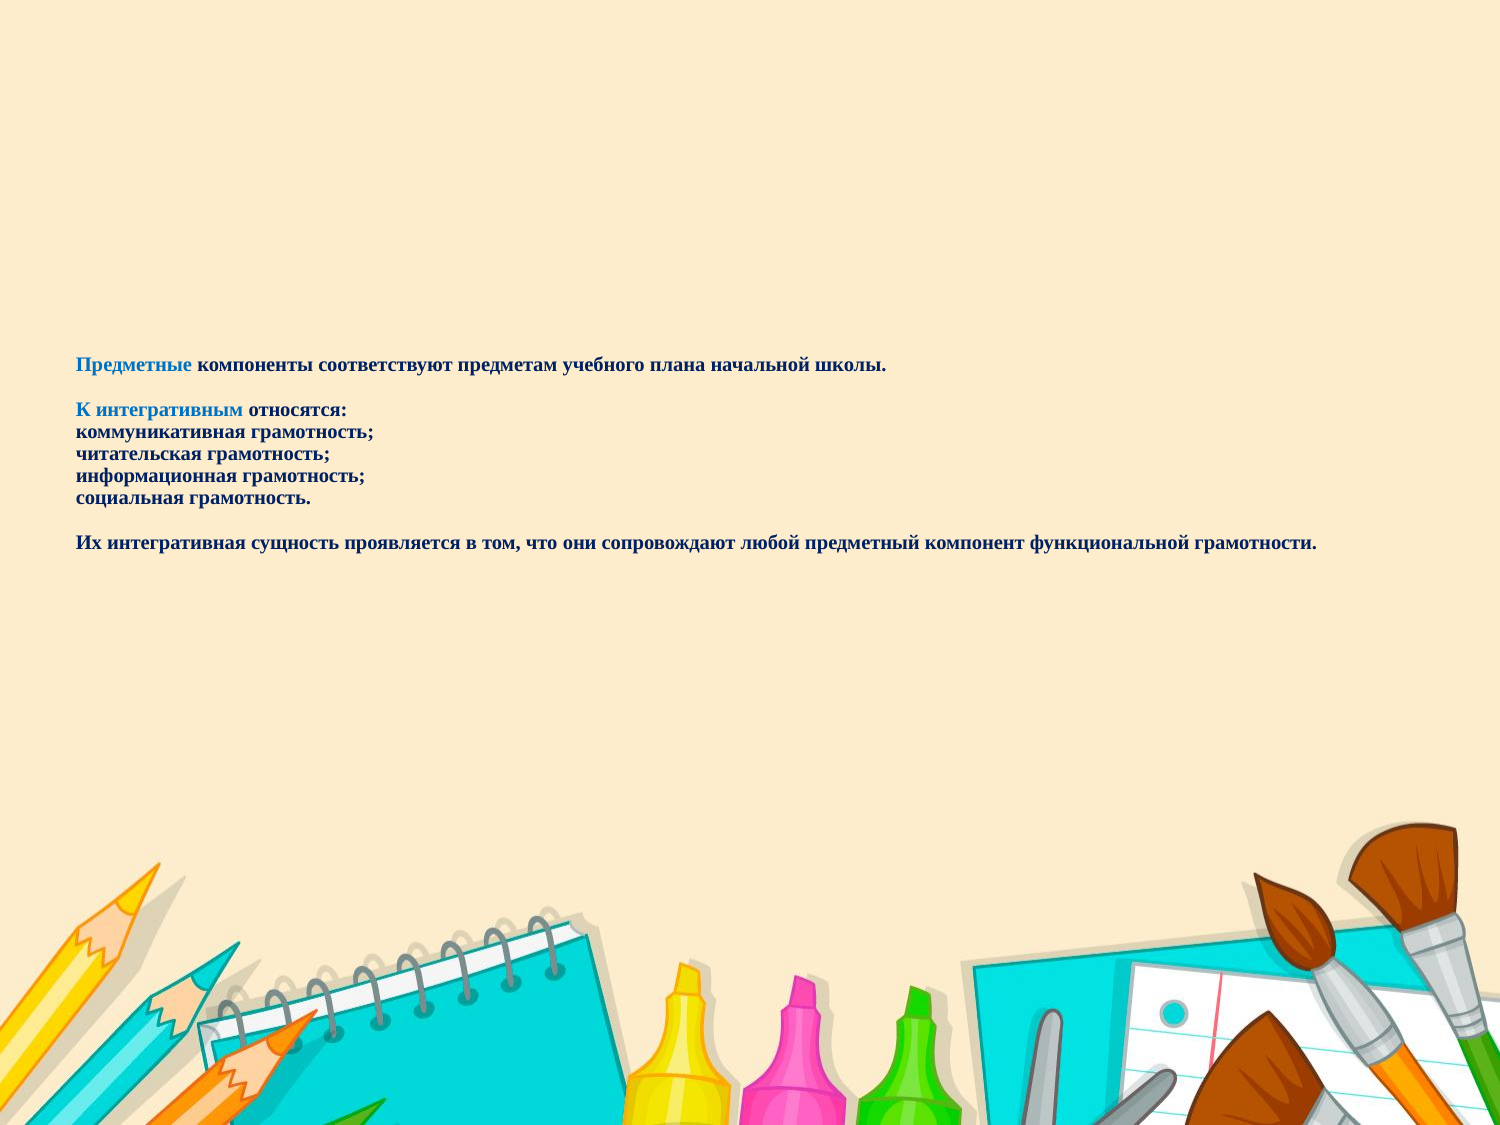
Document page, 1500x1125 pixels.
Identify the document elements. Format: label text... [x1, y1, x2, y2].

picture [0, 0, 1500, 1125]
title Предметные компоненты соответствуют предметам учебного плана начальной школы. К интегративным относятся: коммуникативная грамотность; читательская грамотность; информационная грамотность; социальная грамотность. Их интегративная сущность проявляется в том, что они сопровождают любой предметный компонент функциональной грамотности. [60, 345, 1459, 563]
